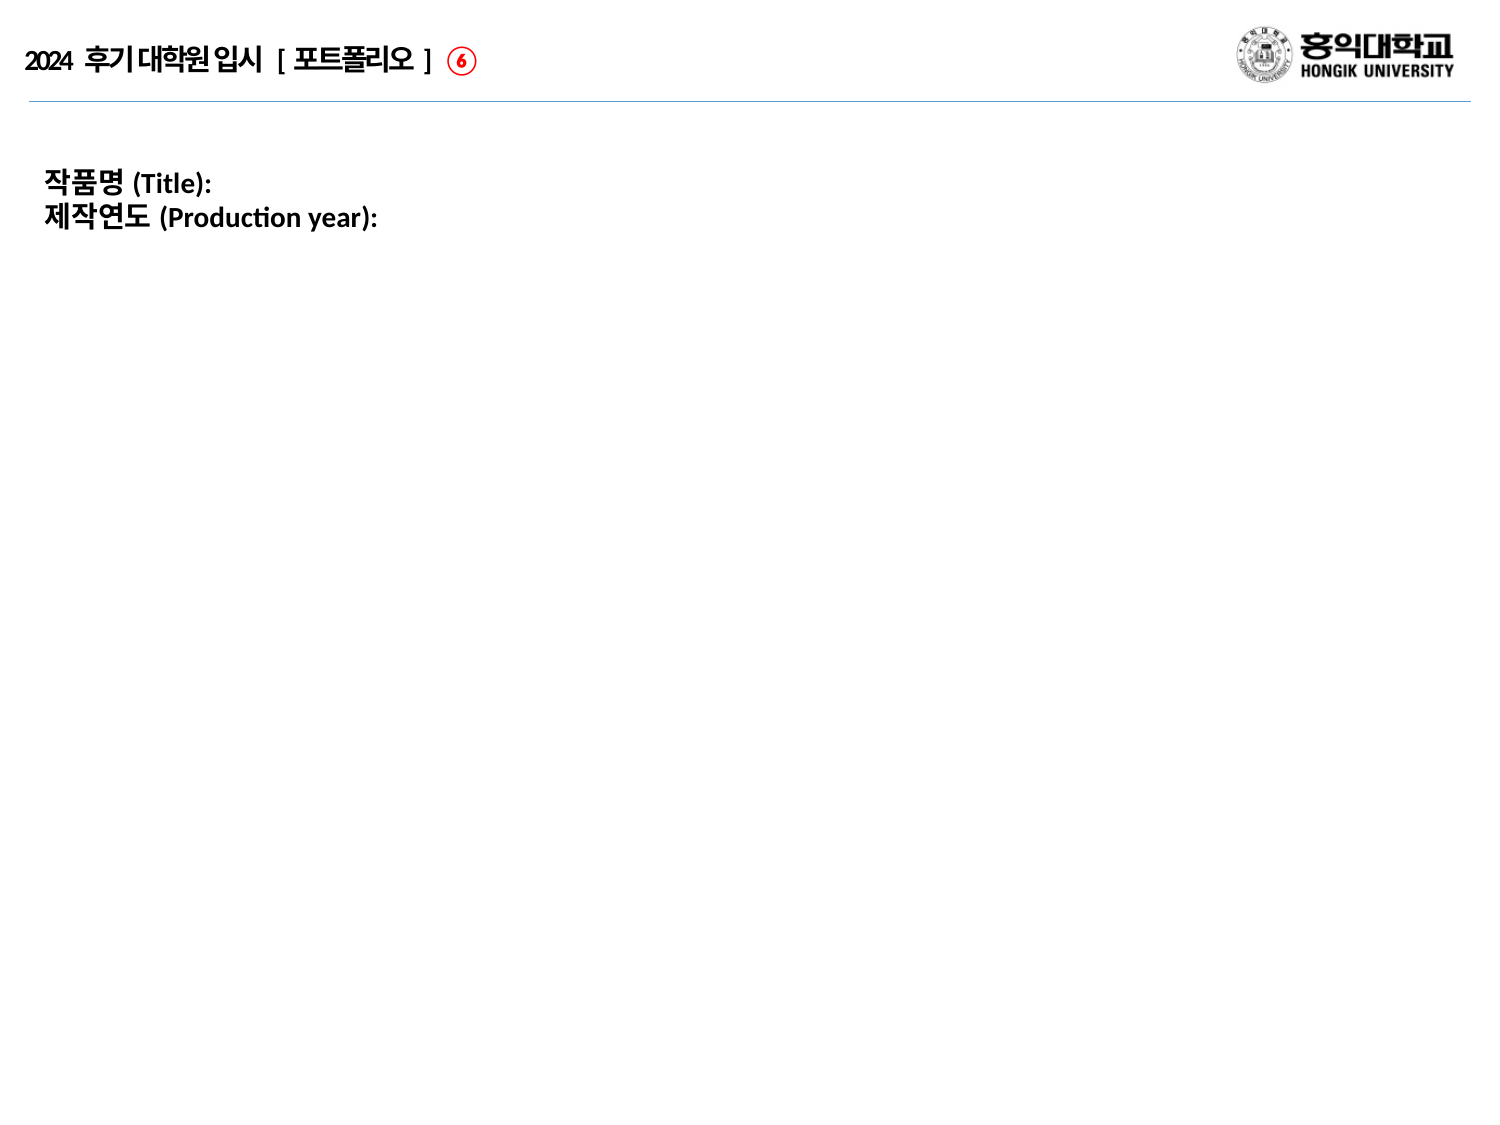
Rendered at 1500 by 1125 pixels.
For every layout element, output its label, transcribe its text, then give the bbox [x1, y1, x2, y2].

text_box 2024 후기 대학원 입시 [포트폴리오] ⑥ [4, 33, 495, 84]
picture [1210, 17, 1481, 94]
text_box 작품명(Title): 제작연도(Production year): [29, 156, 687, 242]
